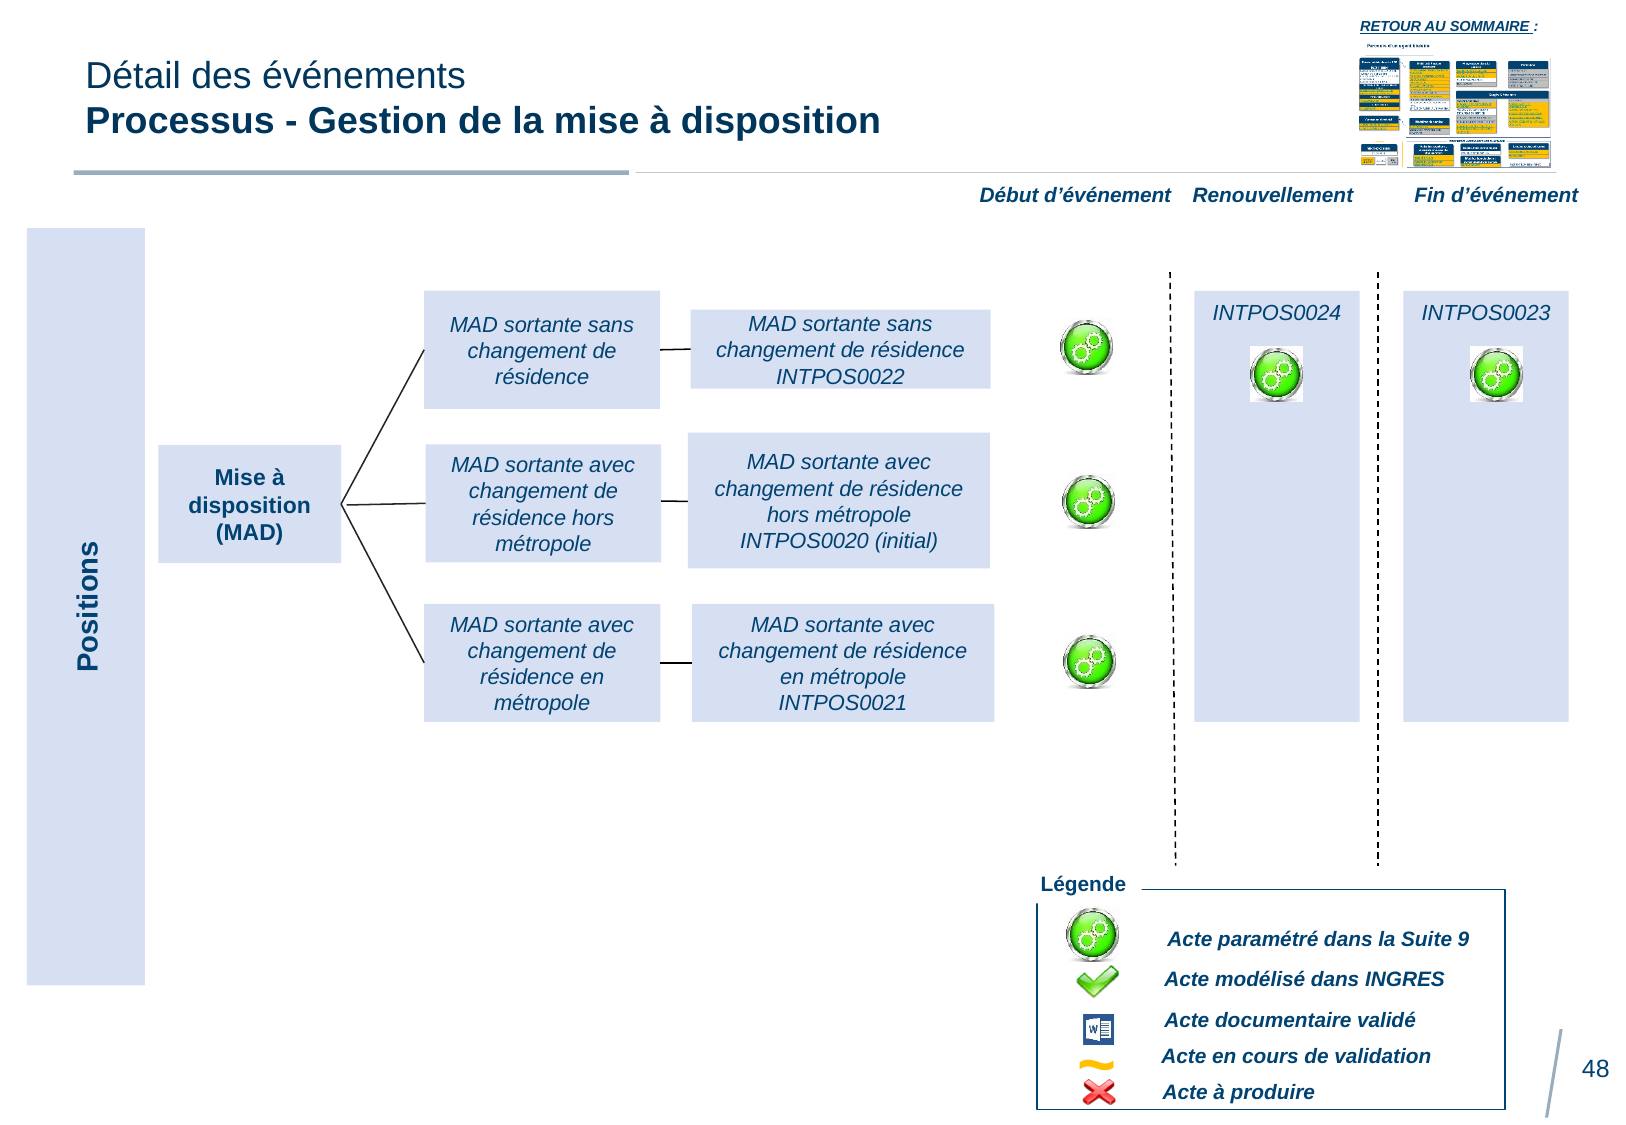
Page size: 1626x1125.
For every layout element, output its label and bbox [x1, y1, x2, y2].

picture [1359, 40, 1553, 168]
picture [1470, 346, 1523, 402]
picture [1063, 633, 1116, 689]
picture [1066, 906, 1128, 1059]
picture [1250, 346, 1303, 402]
picture [1062, 473, 1115, 529]
picture [1082, 1079, 1116, 1105]
picture [1060, 318, 1113, 375]
